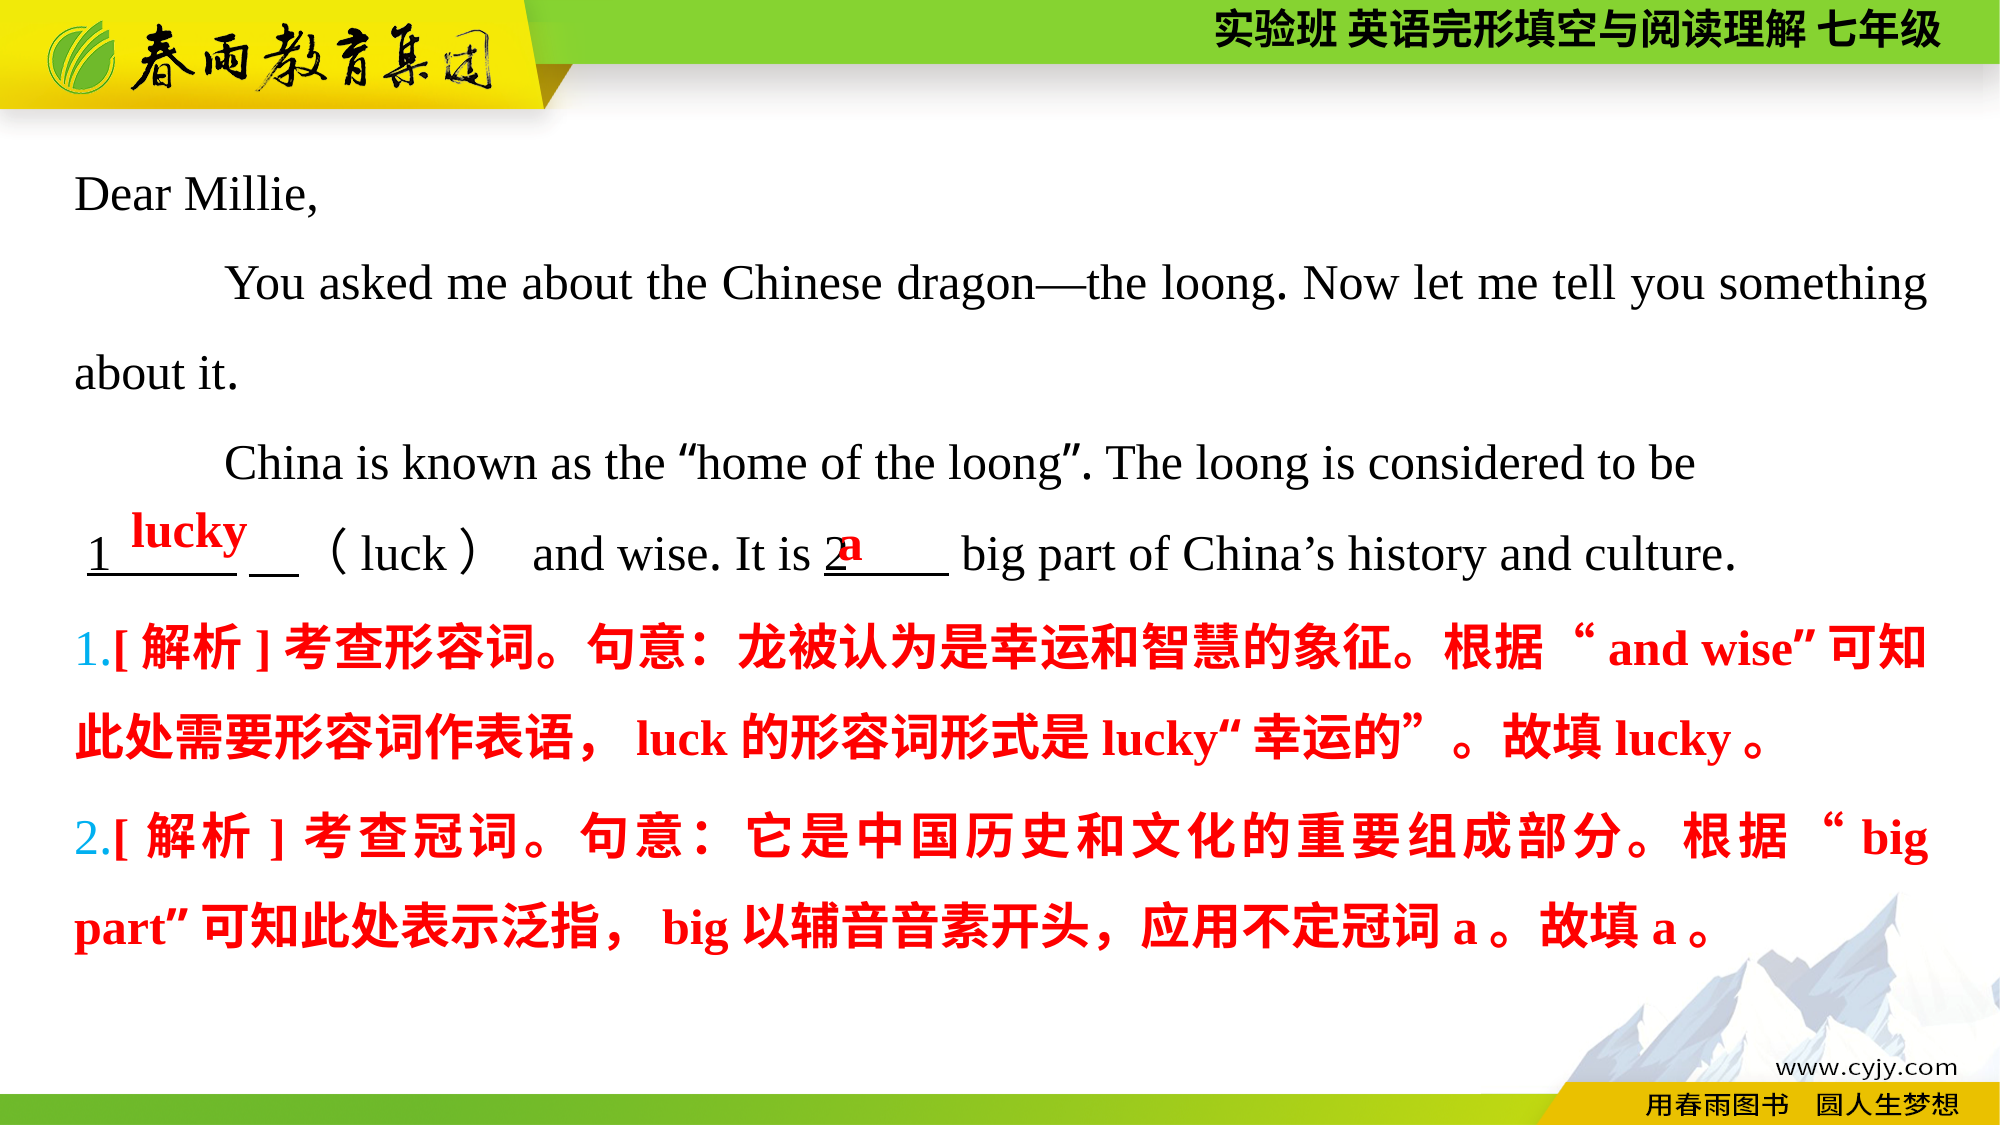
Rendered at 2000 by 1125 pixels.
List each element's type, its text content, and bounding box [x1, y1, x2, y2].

text_box 2.[解析]考查冠词。句意：它是中国历史和文化的重要组成部分。根据“big part”可知此处表示泛指，big以辅音音素开头，应用不定冠词a。故填a。 [59, 766, 1944, 962]
picture [0, 0, 2000, 1125]
text_box lucky [116, 490, 263, 566]
list Dear Millie, You asked me about the Chinese dragon—the loong. Now let me tell you something about it. China is known as the “home of the loong”. The loong is considered to be 1 （luck） and wise. It is 2 big part of China’s history and culture. [59, 122, 1944, 577]
text_box a [823, 503, 878, 577]
text_box 1.[解析]考查形容词。句意：龙被认为是幸运和智慧的象征。根据“and wise”可知此处需要形容词作表语，luck的形容词形式是lucky“幸运的”。故填lucky。 [59, 577, 1944, 766]
